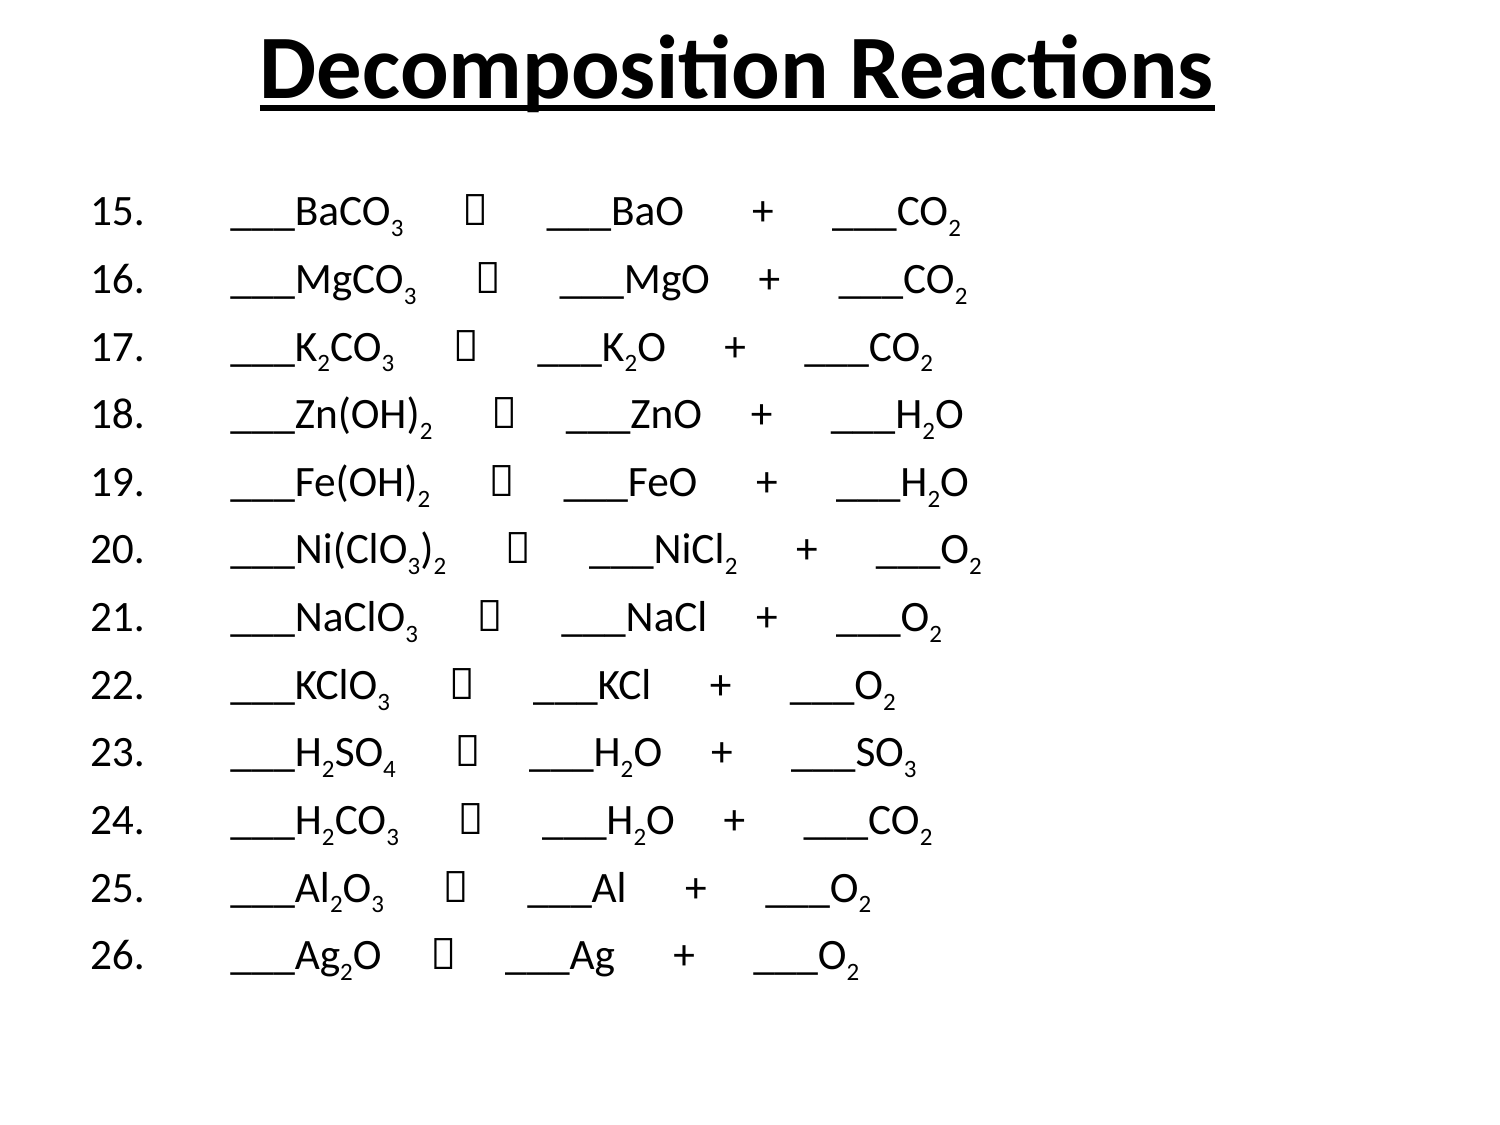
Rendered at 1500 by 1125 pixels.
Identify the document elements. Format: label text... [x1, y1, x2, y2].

list 15. ___BaCO3  ___BaO + ___CO2 16. ___MgCO3  ___MgO + ___CO2 17. ___K2CO3  ___K2O + ___CO2 18. ___Zn(OH)2  ___ZnO + ___H2O 19. ___Fe(OH)2  ___FeO + ___H2O 20. ___Ni(ClO3)2  ___NiCl2 + ___O2 21. ___NaClO3  ___NaCl + ___O2 22. ___KClO3  ___KCl + ___O2 23. ___H2SO4  ___H2O + ___SO3 24. ___H2CO3  ___H2O + ___CO2 25. ___Al2O3  ___Al + ___O2 26. ___Ag2O  ___Ag + ___O2 [75, 174, 1425, 1005]
title Decomposition Reactions [62, 0, 1413, 125]
